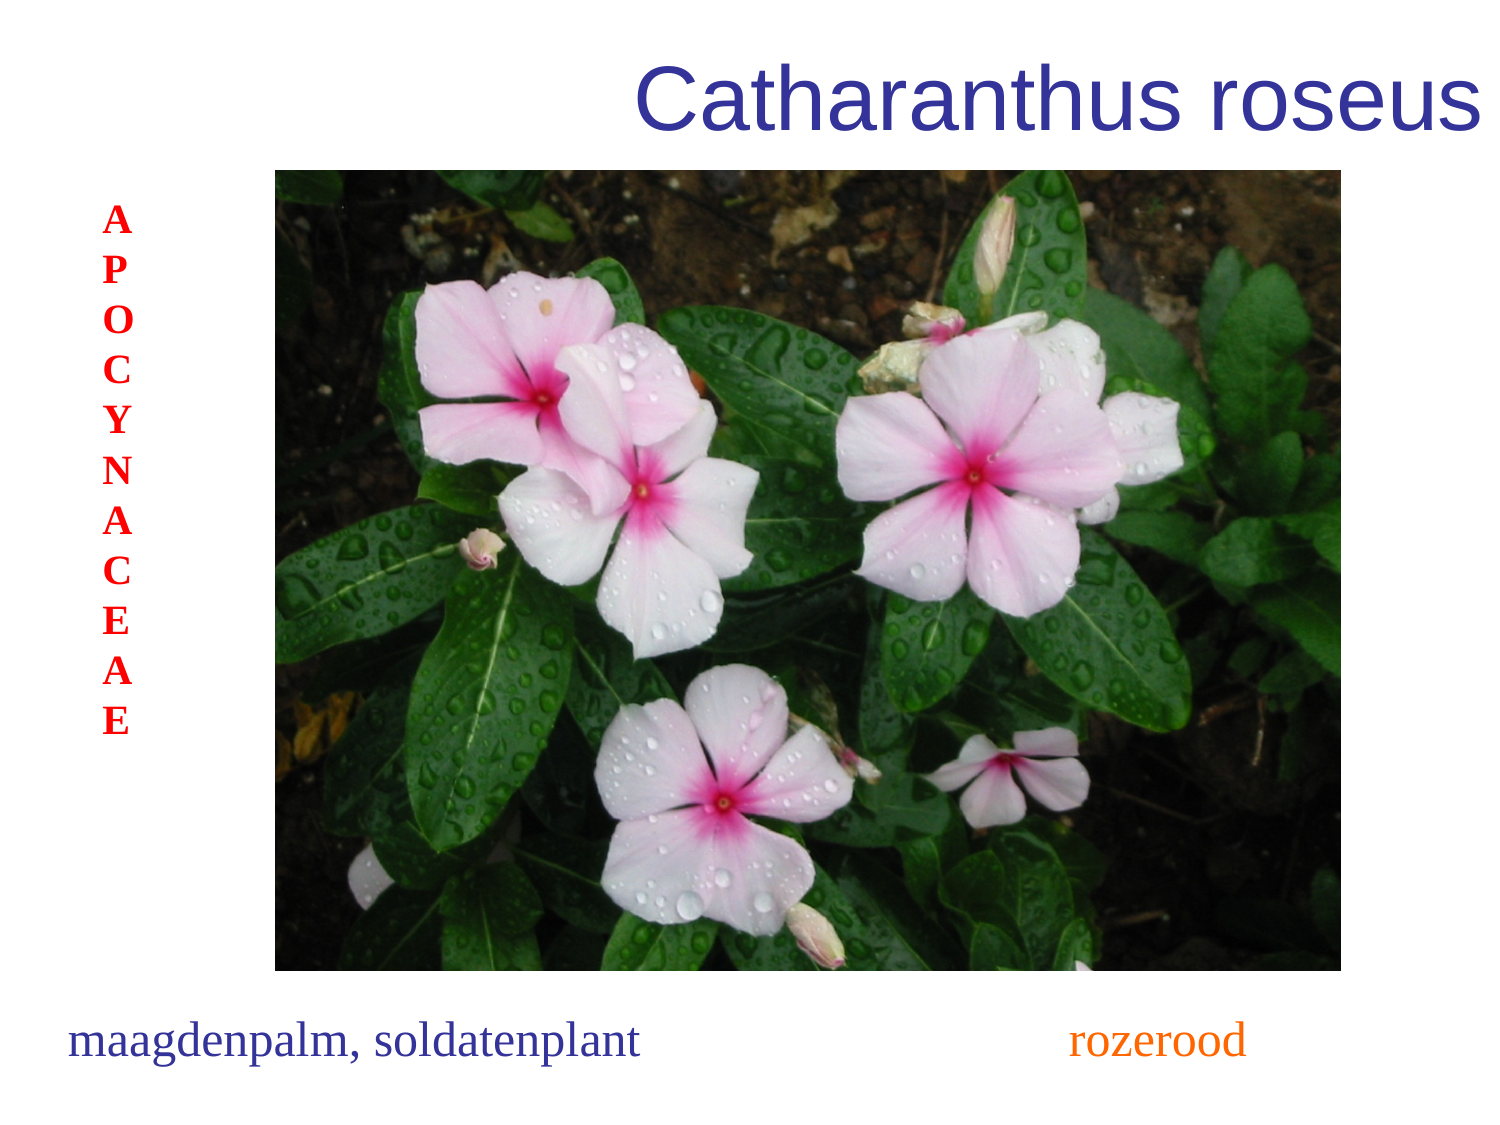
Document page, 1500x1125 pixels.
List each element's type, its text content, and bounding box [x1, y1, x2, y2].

title Catharanthus roseus [225, 0, 1500, 188]
text_box APOCYNACEAE [87, 184, 150, 750]
picture [274, 170, 1341, 971]
text_box maagdenpalm, soldatenplant [53, 999, 1116, 1075]
text_box rozerood [1116, 999, 1262, 1075]
